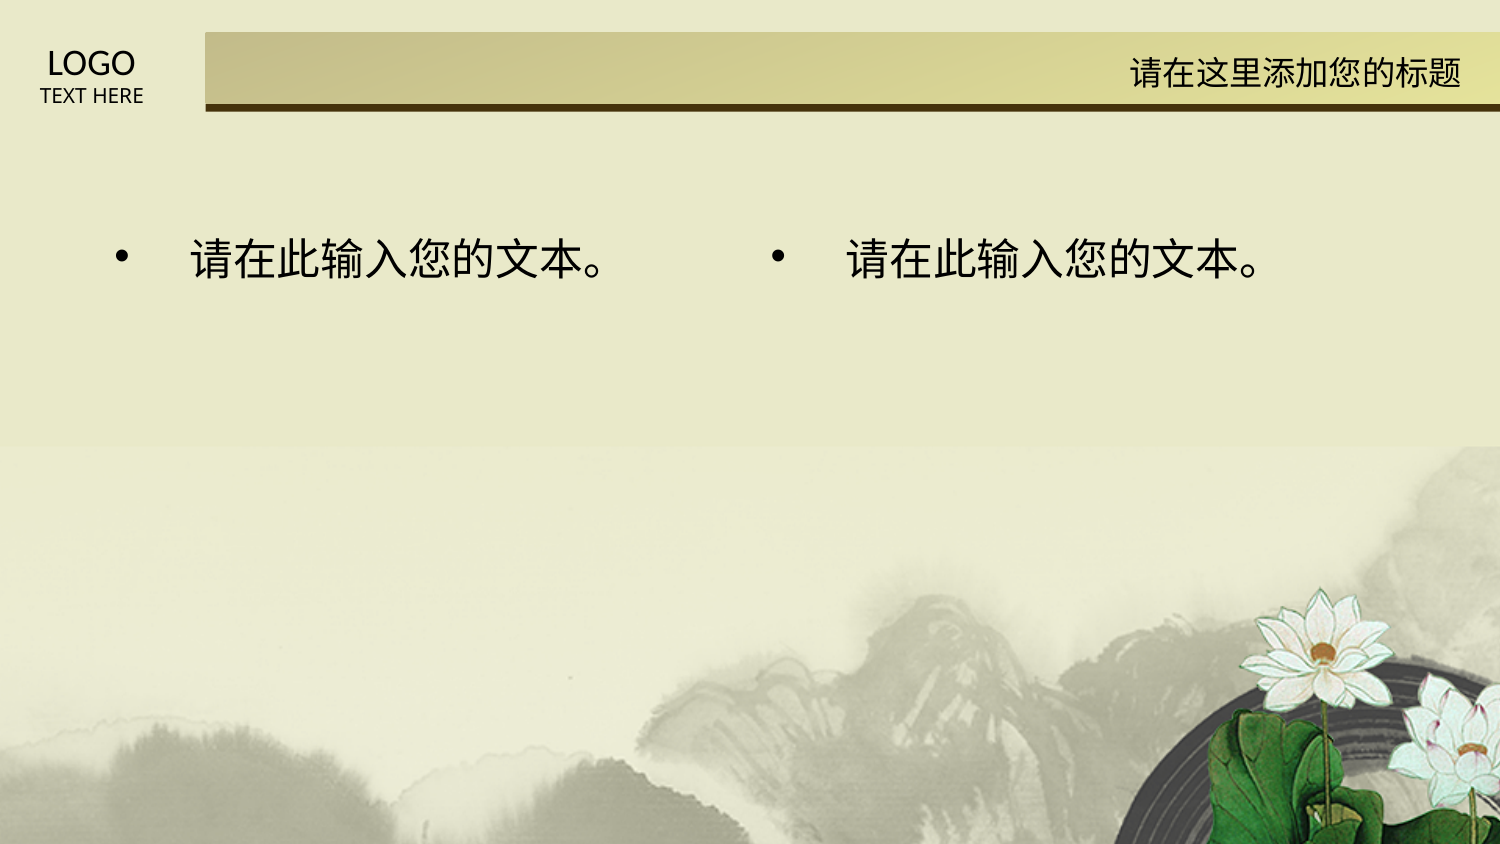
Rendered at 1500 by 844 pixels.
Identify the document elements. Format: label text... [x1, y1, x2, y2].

text_box 请在此输入您的文本。 [103, 224, 741, 760]
text_box 请在此输入您的文本。 [759, 224, 1397, 760]
picture [0, 0, 1500, 844]
